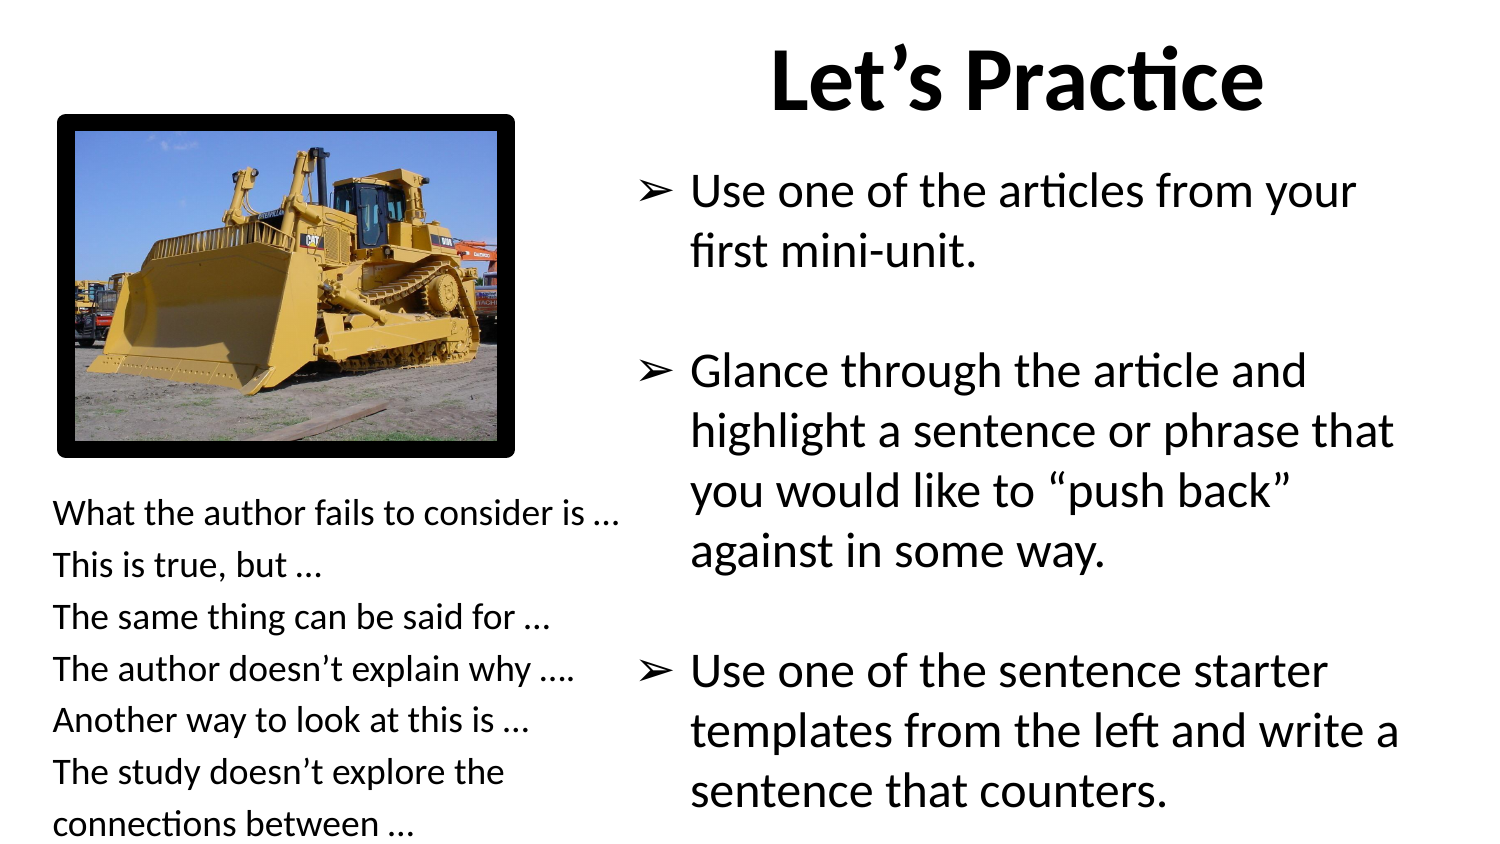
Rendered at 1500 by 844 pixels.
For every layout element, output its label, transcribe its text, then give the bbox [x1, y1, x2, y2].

text_box Use one of the articles from your first mini-unit. Glance through the article and highlight a sentence or phrase that you would like to “push back” against in some way. Use one of the sentence starter templates from the left and write a sentence that counters. [618, 149, 1463, 707]
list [74, 131, 498, 441]
title Let’s Practice [656, 37, 1380, 124]
text_box What the author fails to consider is … This is true, but … The same thing can be said for … The author doesn’t explain why …. Another way to look at this is … The study doesn’t explore the connections between … [37, 474, 683, 793]
